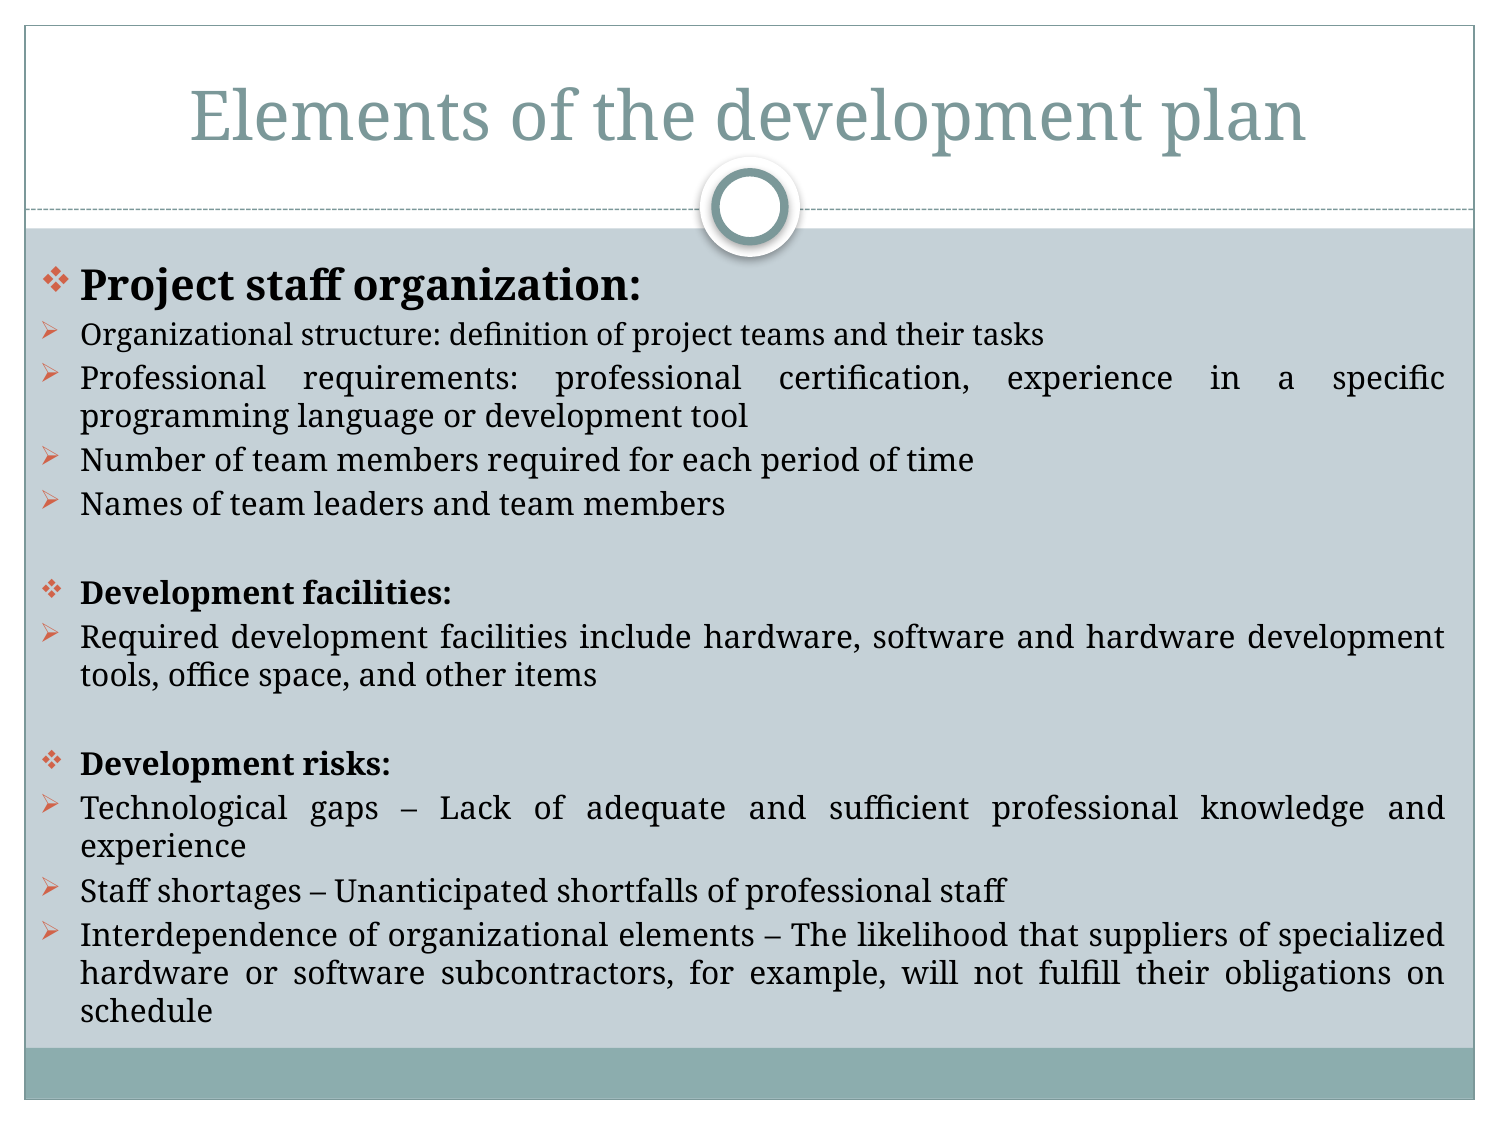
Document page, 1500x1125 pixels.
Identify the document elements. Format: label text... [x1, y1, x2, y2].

title Elements of the development plan [49, 37, 1450, 162]
list Project staff organization: Organizational structure: definition of project teams and their tasks Professional requirements: professional certification, experience in a specific programming language or development tool Number of team members required for each period of time Names of team leaders and team members Development facilities: Required development facilities include hardware, software and hardware development tools, office space, and other items Development risks: Technological gaps – Lack of adequate and sufficient professional knowledge and experience Staff shortages – Unanticipated shortfalls of professional staff Interdependence of organizational elements – The likelihood that suppliers of specialized hardware or software subcontractors, for example, will not fulfill their obligations on schedule [24, 250, 1463, 1038]
